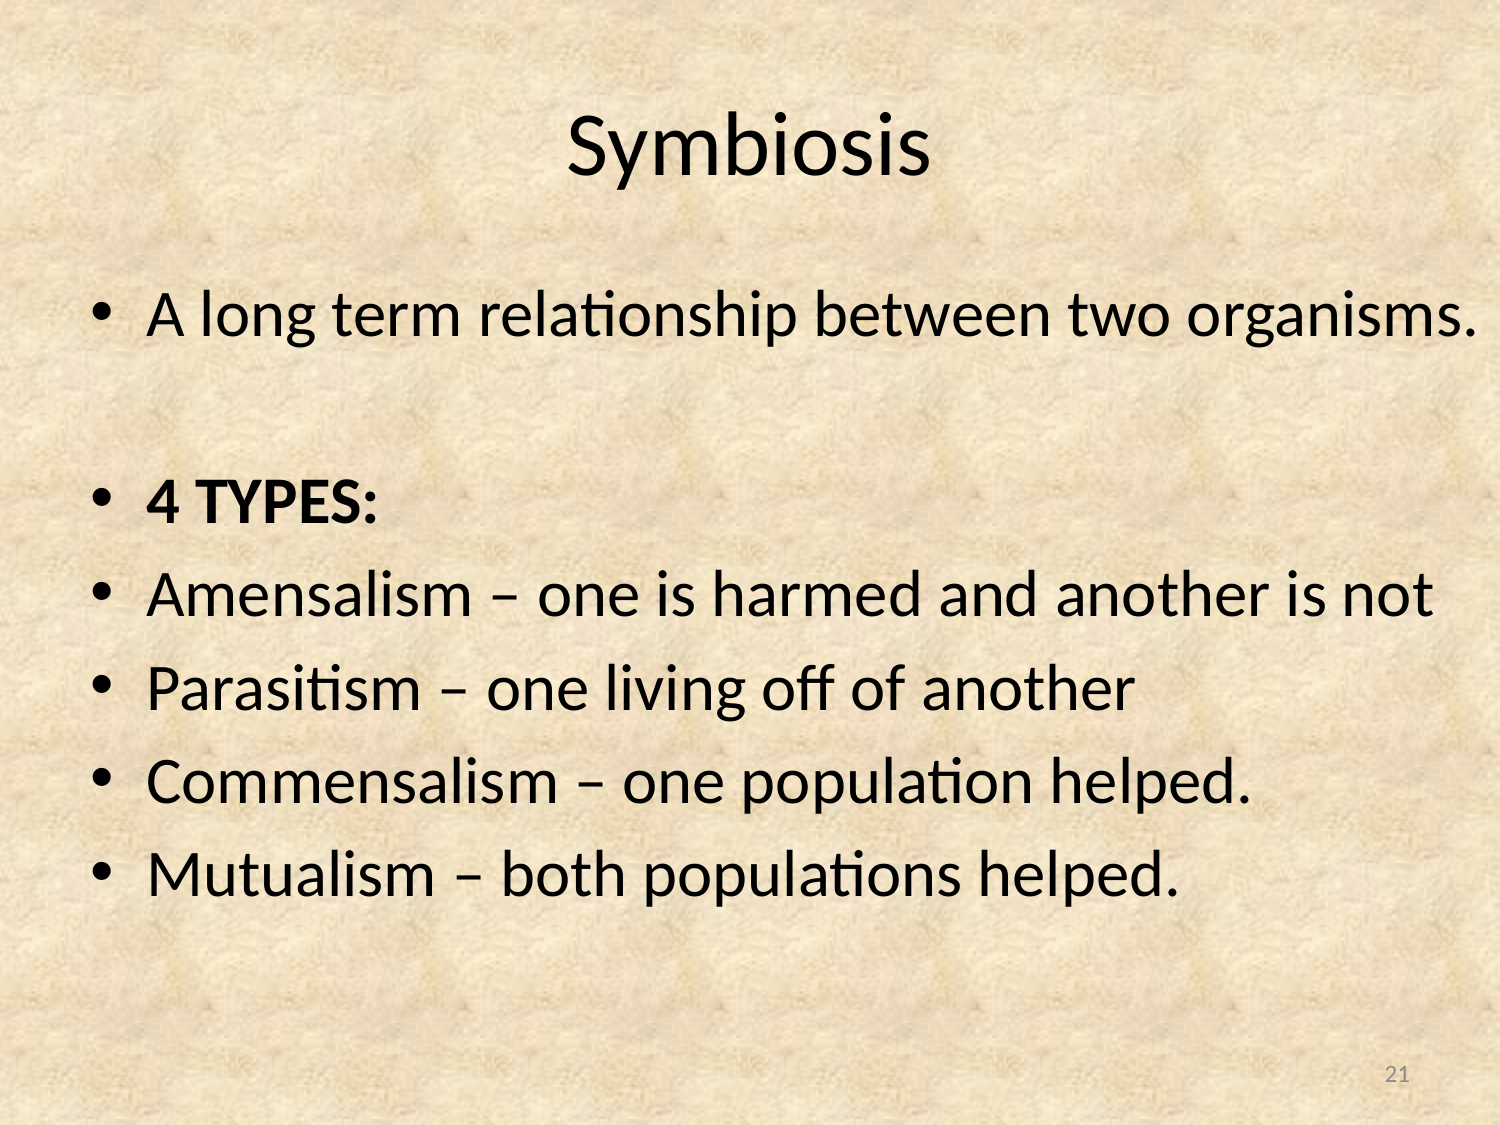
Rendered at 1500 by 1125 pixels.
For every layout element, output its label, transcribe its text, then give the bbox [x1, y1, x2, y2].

slide_number 21 [1074, 1042, 1425, 1103]
title Symbiosis [75, 45, 1425, 233]
list A long term relationship between two organisms. 4 TYPES: Amensalism – one is harmed and another is not Parasitism – one living off of another Commensalism – one population helped. Mutualism – both populations helped. [75, 262, 1500, 1005]
